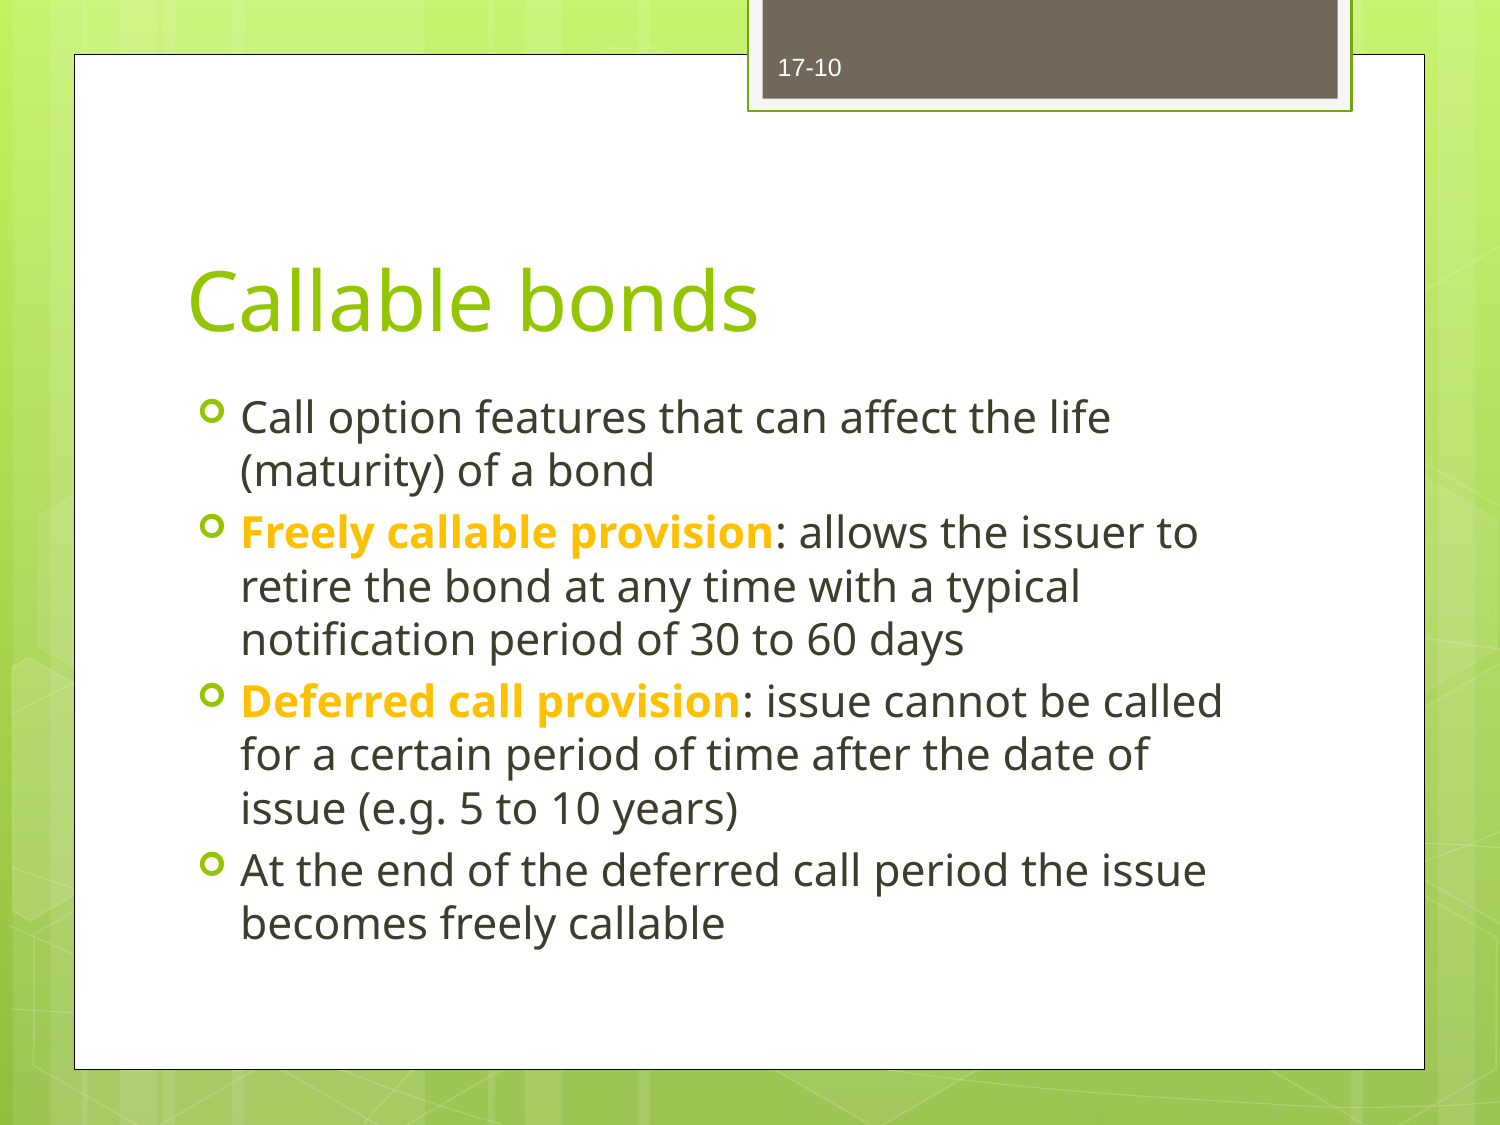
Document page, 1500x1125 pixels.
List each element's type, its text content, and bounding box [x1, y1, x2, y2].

slide_number 17-10 [762, 36, 982, 97]
list Call option features that can affect the life (maturity) of a bond Freely callable provision: allows the issuer to retire the bond at any time with a typical notification period of 30 to 60 days Deferred call provision: issue cannot be called for a certain period of time after the date of issue (e.g. 5 to 10 years) At the end of the deferred call period the issue becomes freely callable [171, 381, 1283, 957]
title Callable bonds [171, 168, 1324, 357]
